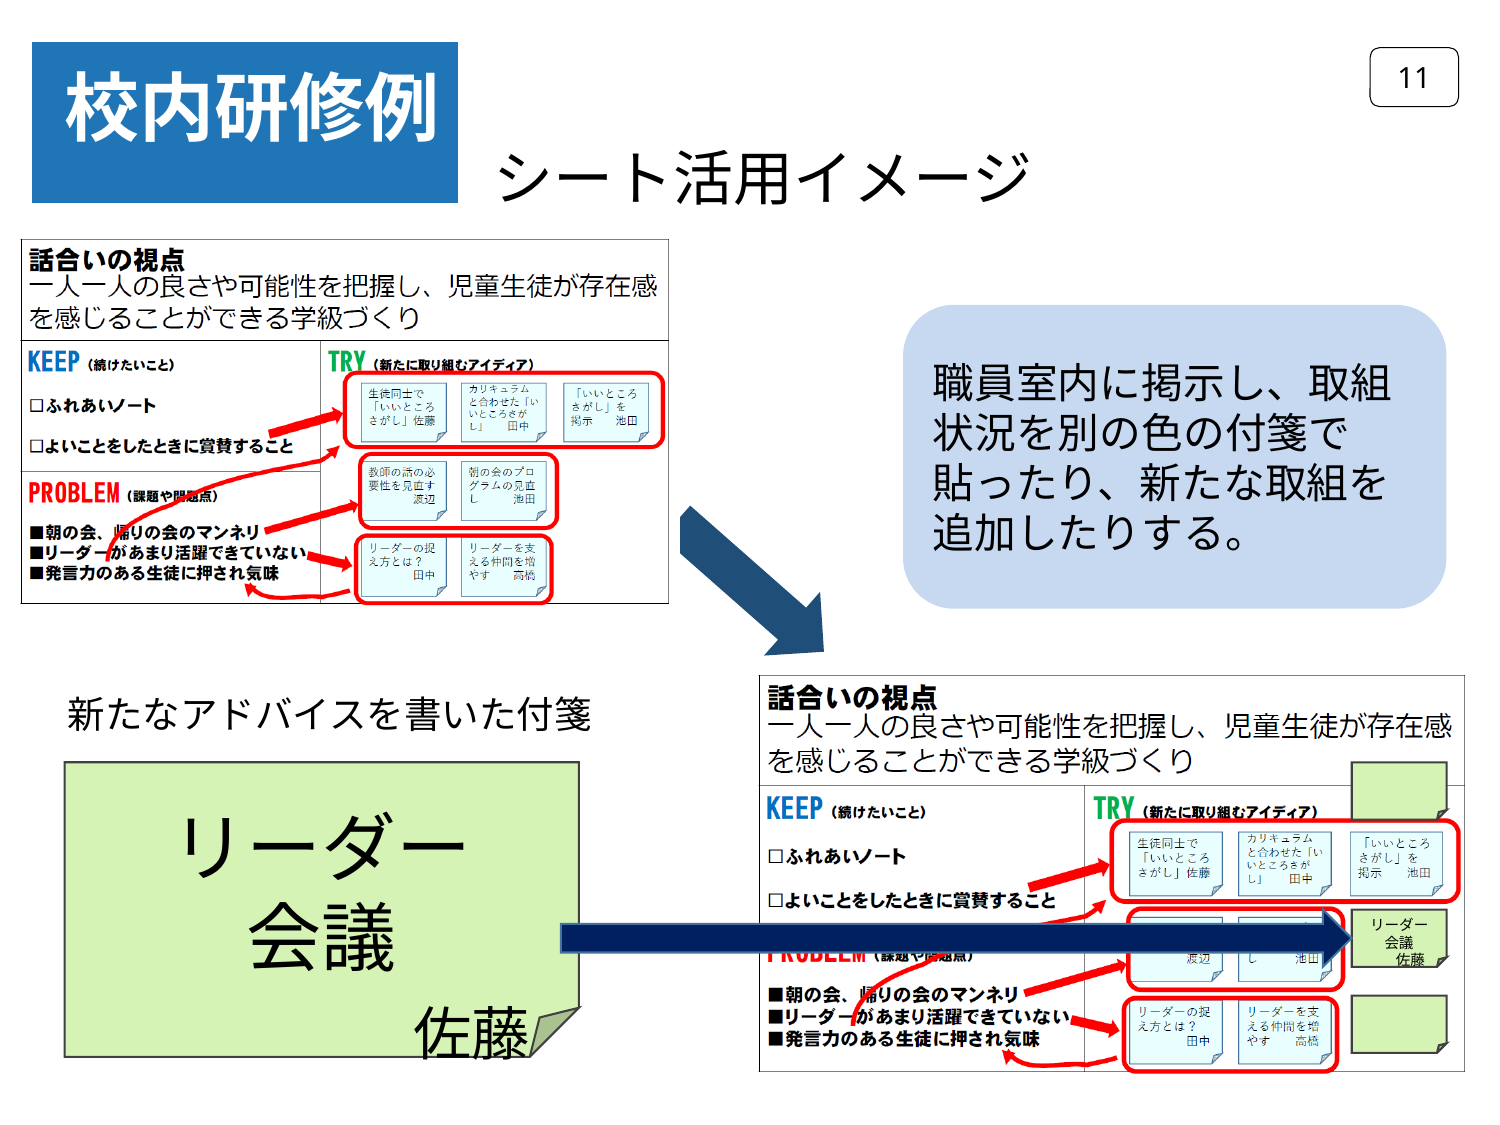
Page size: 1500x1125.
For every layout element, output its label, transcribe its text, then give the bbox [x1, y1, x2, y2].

text_box 職員室内に掲示し、取組状況を別の色の付箋で貼ったり、新たな取組を追加したりする。 [902, 303, 1448, 610]
title シート活用イメージ [478, 121, 1134, 241]
text_box 11 [1368, 46, 1460, 108]
text_box 校内研修例 [32, 42, 458, 203]
text_box 新たなアドバイスを書いた付箋 [53, 683, 641, 744]
text_box [680, 504, 826, 657]
text_box [559, 922, 749, 954]
text_box リーダー 会議 佐藤 [64, 762, 579, 1057]
picture [13, 230, 680, 609]
picture [749, 665, 1477, 1078]
